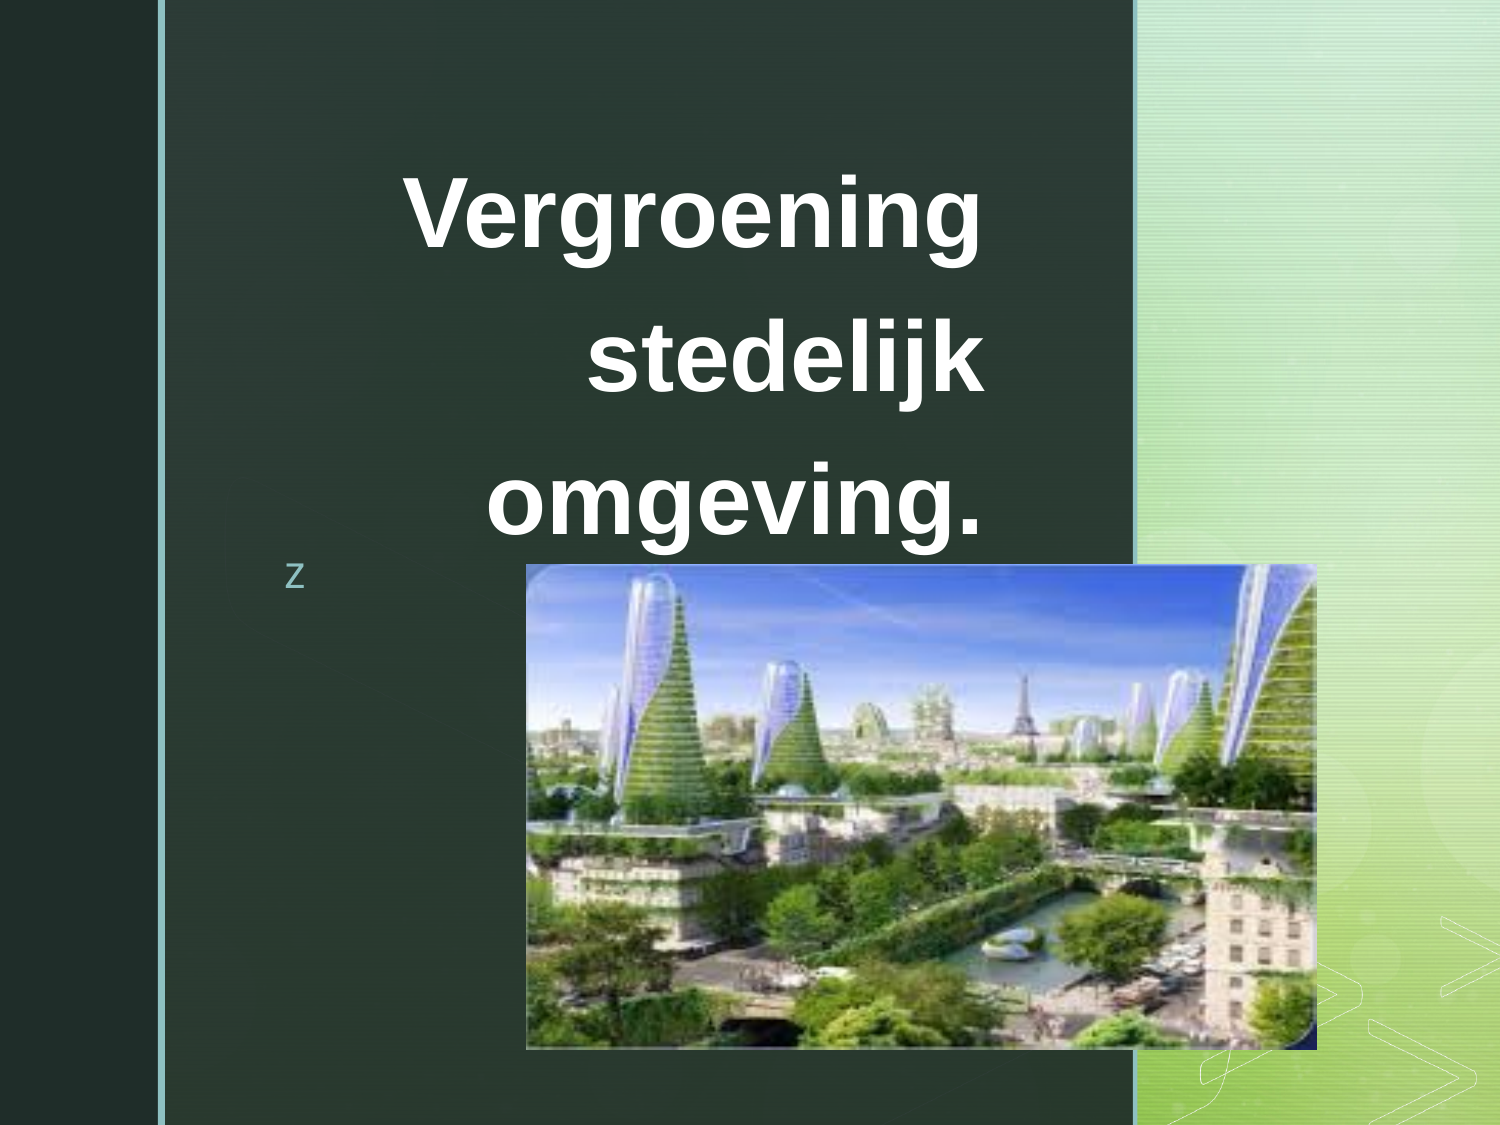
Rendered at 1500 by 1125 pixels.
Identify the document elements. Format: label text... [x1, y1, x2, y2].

subtitle Vergroening stedelijk omgeving. [349, 372, 1001, 563]
picture [526, 0, 1500, 1125]
